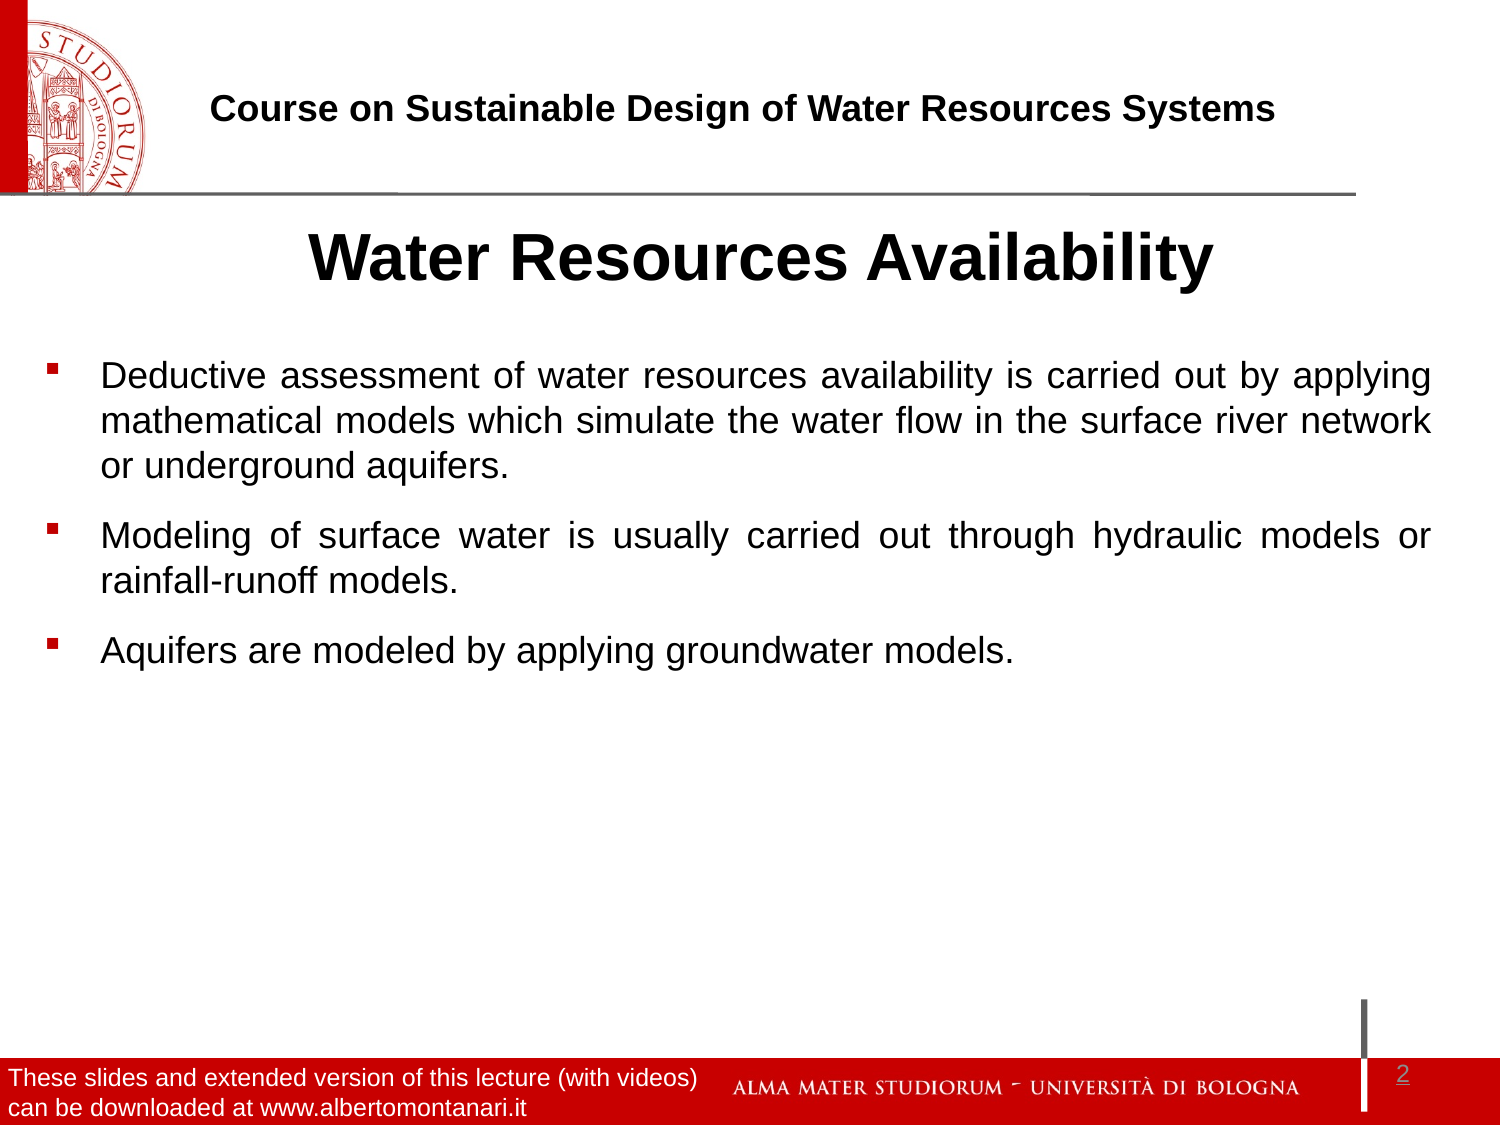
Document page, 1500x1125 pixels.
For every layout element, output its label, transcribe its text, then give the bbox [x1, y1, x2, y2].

slide_number 2 [1074, 1042, 1425, 1103]
picture [0, 1058, 1500, 1125]
picture [28, 16, 151, 192]
text_box Water Resources Availability [194, 206, 1329, 302]
list Deductive assessment of water resources availability is carried out by applying mathematical models which simulate the water flow in the surface river network or underground aquifers. Modeling of surface water is usually carried out through hydraulic models or rainfall-runoff models. Aquifers are modeled by applying groundwater models. [29, 343, 1447, 997]
